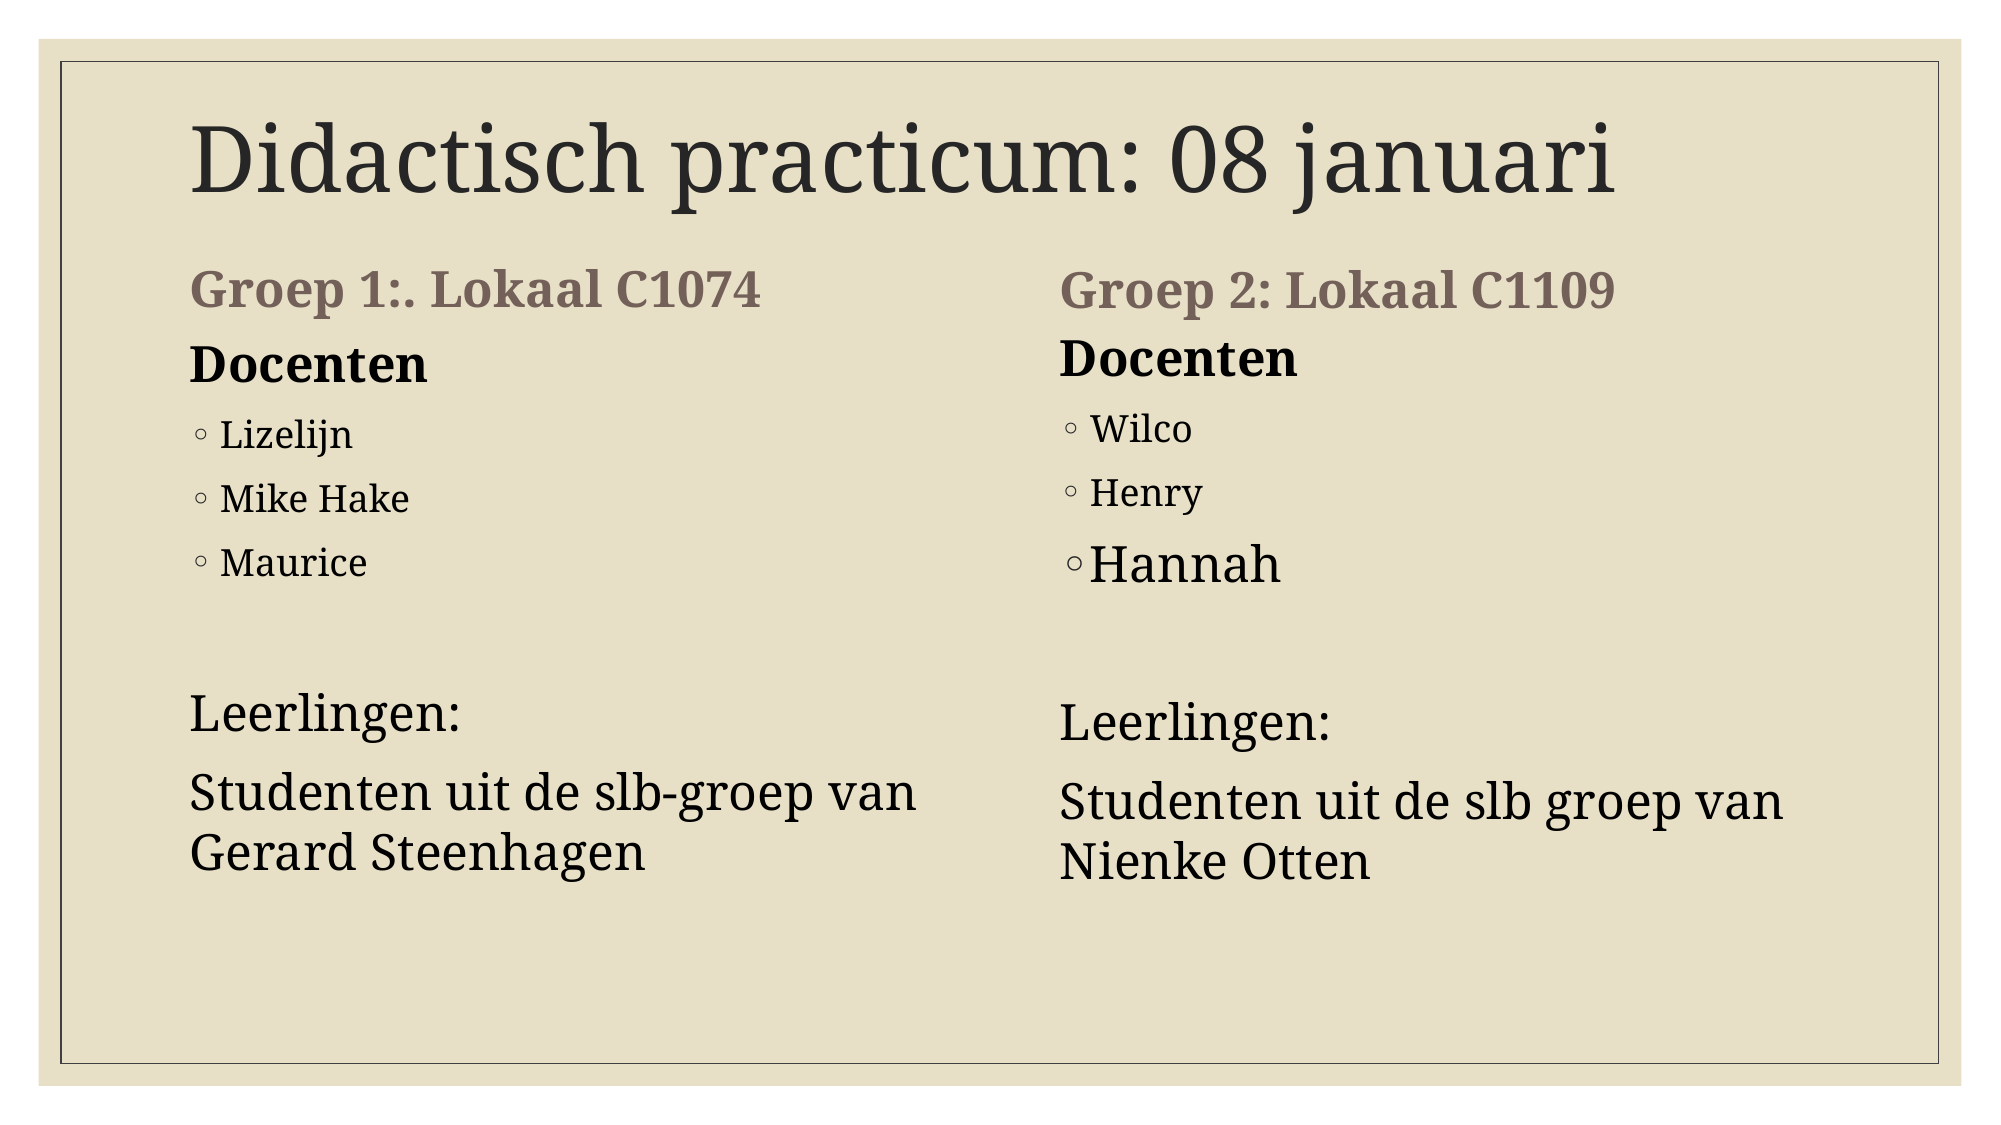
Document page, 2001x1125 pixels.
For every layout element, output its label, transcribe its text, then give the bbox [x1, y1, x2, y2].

list Docenten Lizelijn Mike Hake Maurice Leerlingen: Studenten uit de slb-groep van Gerard Steenhagen [174, 325, 955, 851]
list Groep 1:. Lokaal C1074 [174, 235, 955, 325]
list Groep 2: Lokaal C1109 [1044, 235, 1825, 318]
title Didactisch practicum: 08 januari [174, 105, 1825, 331]
list Docenten Wilco Henry Hannah Leerlingen: Studenten uit de slb groep van Nienke Otten [1044, 318, 1825, 844]
